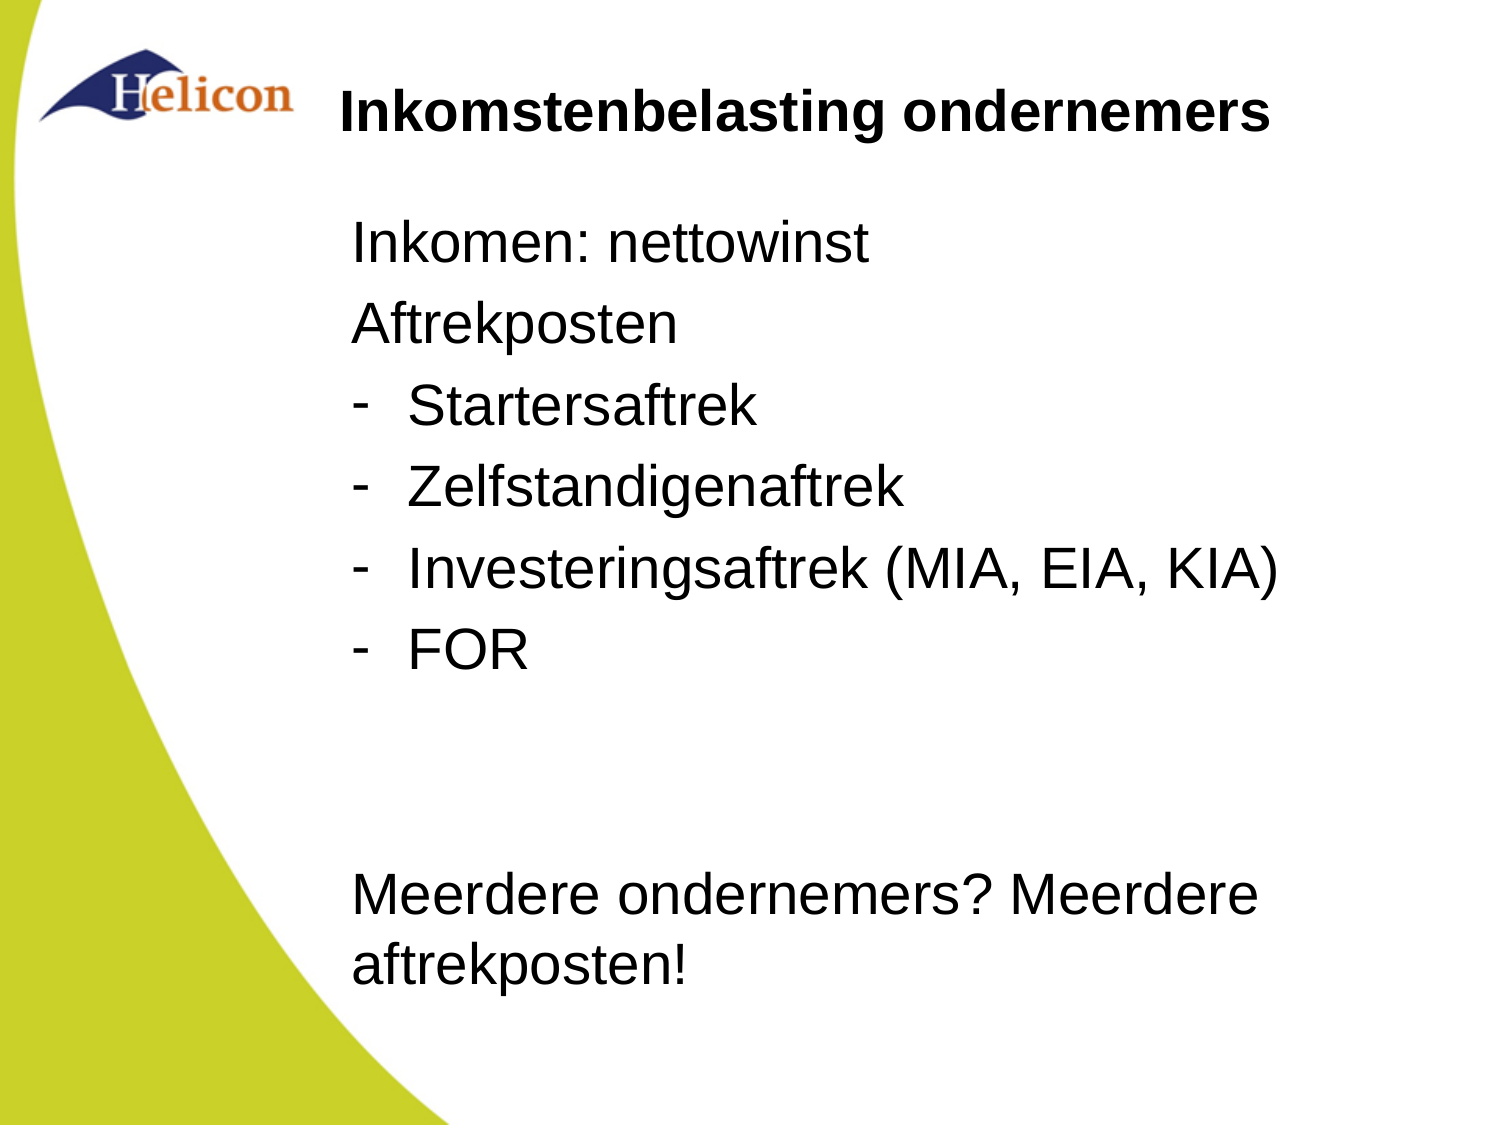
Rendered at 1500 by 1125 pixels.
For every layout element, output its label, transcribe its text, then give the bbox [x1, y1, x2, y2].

list Inkomen: nettowinst Aftrekposten Startersaftrek Zelfstandigenaftrek Investeringsaftrek (MIA, EIA, KIA) FOR Meerdere ondernemers? Meerdere aftrekposten! [336, 196, 1425, 1005]
picture [0, 0, 1500, 1125]
title Inkomstenbelasting ondernemers [324, 54, 1415, 161]
